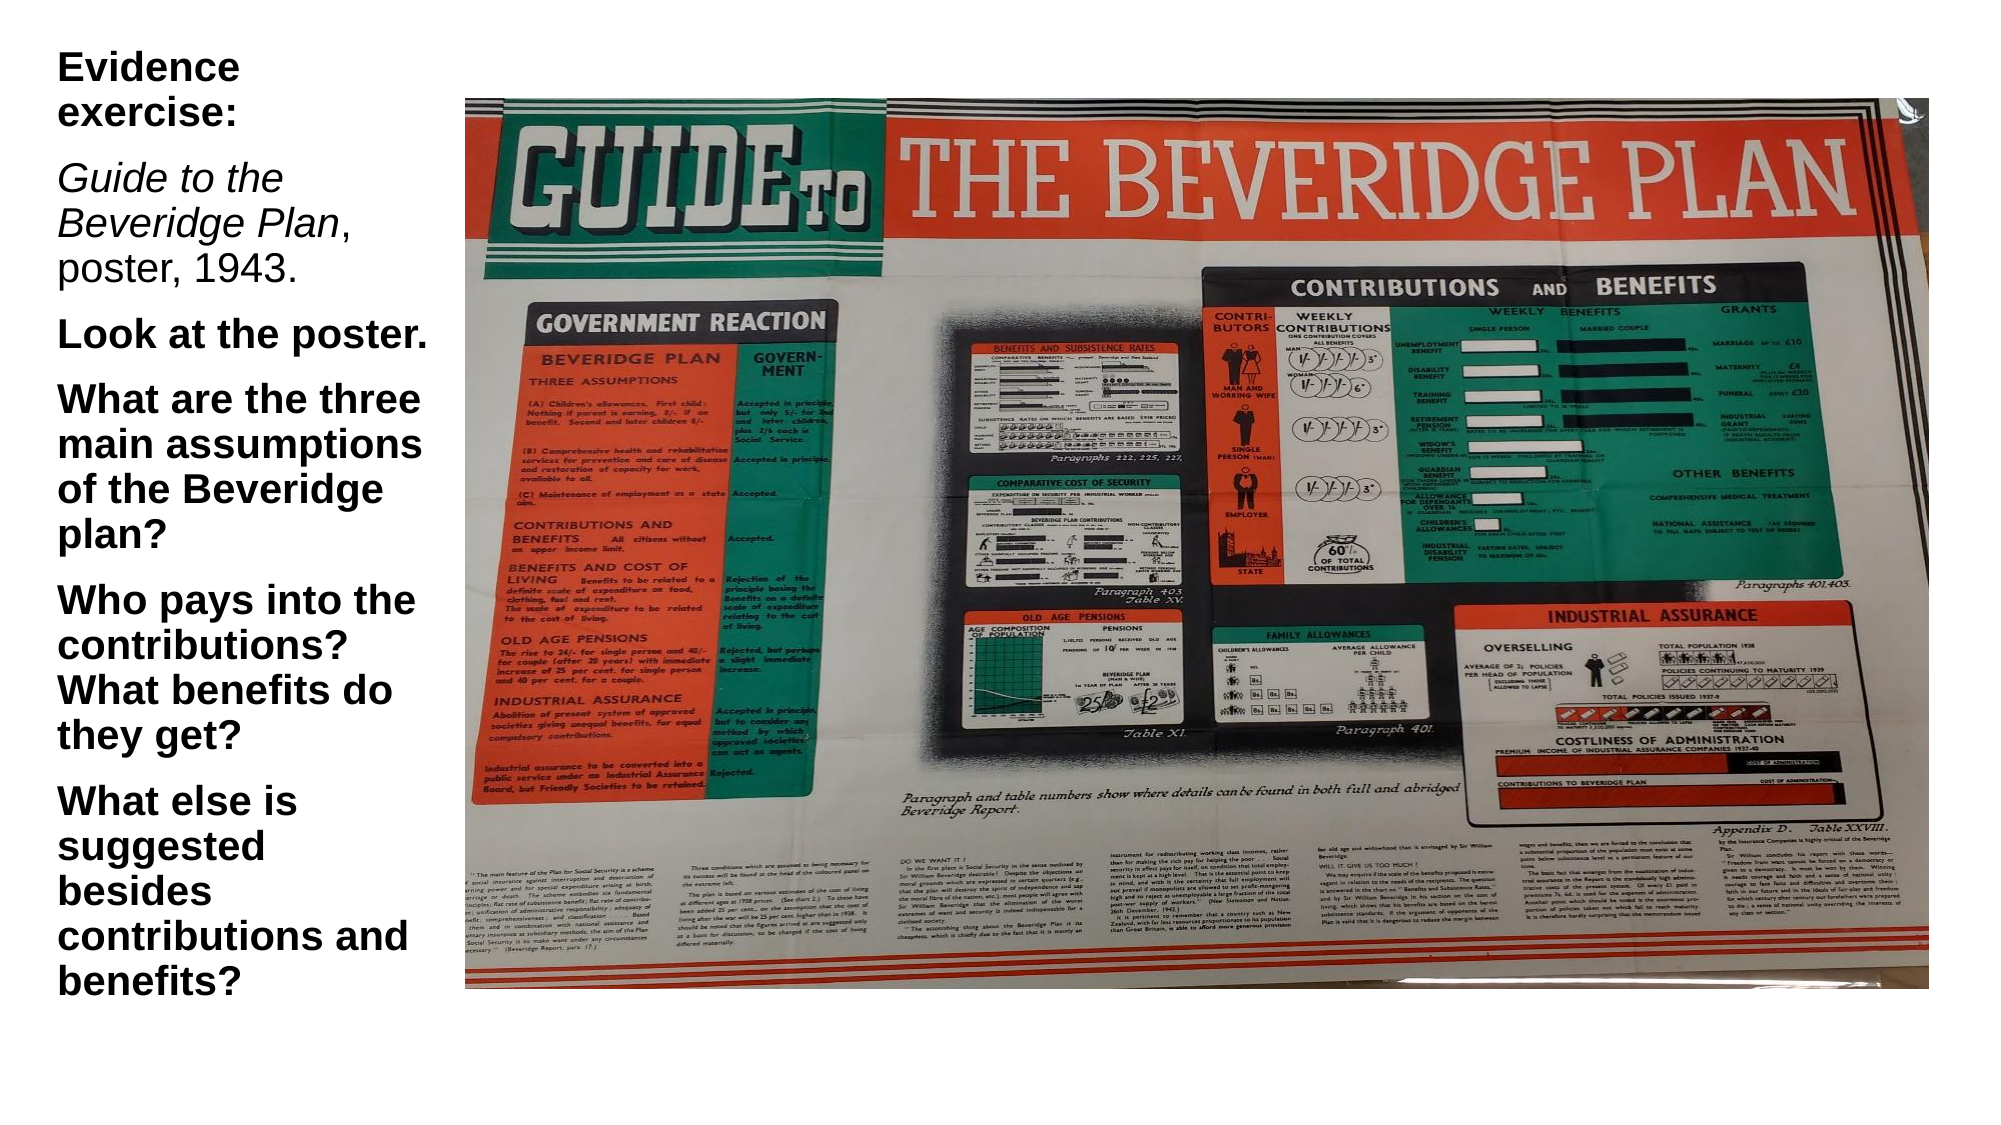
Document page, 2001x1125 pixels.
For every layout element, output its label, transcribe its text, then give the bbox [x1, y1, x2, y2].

list Evidence exercise: Guide to the Beveridge Plan, poster, 1943. Look at the poster. What are the three main assumptions of the Beveridge plan? Who pays into the contributions? What benefits do they get? What else is suggested besides contributions and benefits? [42, 37, 448, 1024]
picture [465, 98, 1929, 989]
